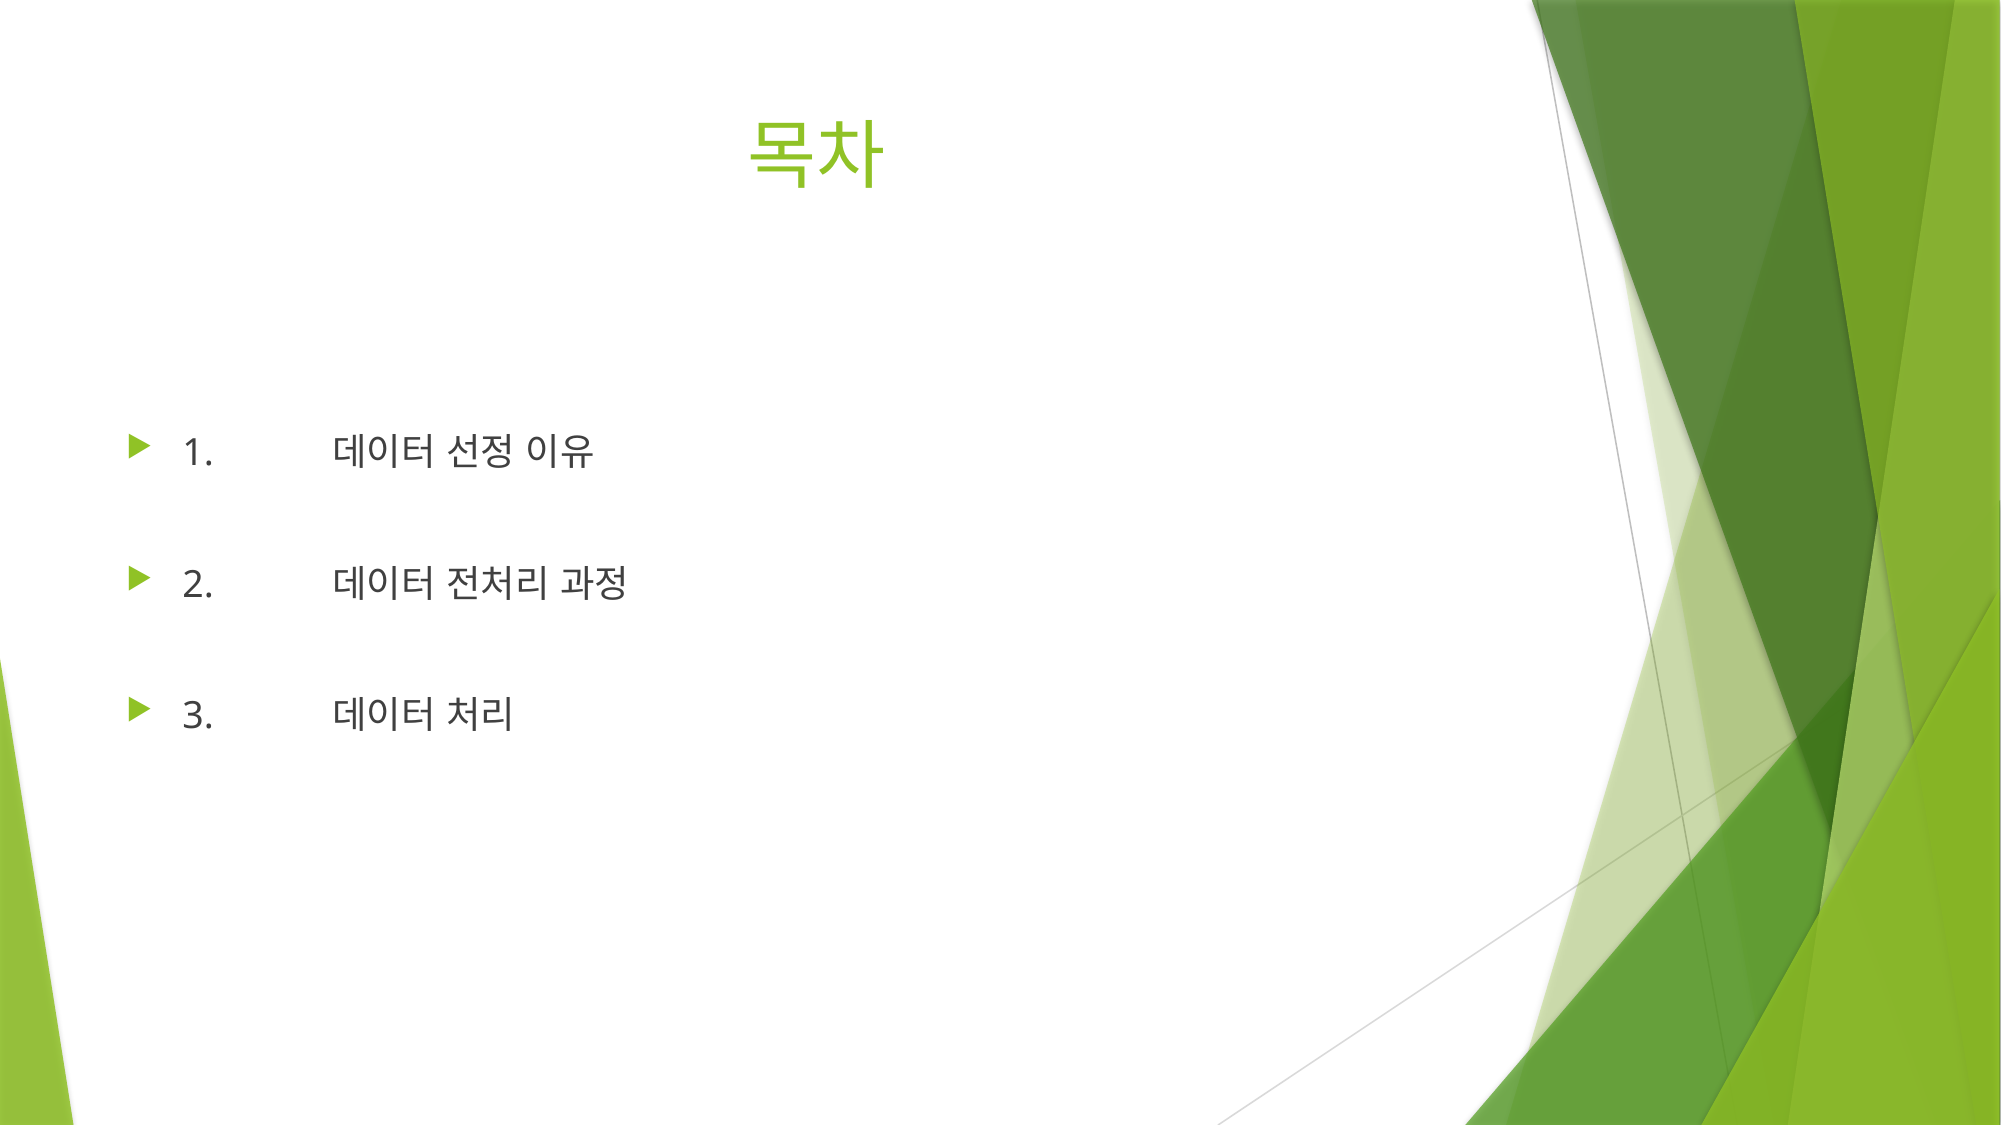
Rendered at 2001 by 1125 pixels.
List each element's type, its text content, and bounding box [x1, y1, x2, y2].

list 1. 데이터 선정 이유 2. 데이터 전처리 과정 3. 데이터 처리 [111, 354, 1522, 992]
title 목차 [111, 99, 1522, 317]
